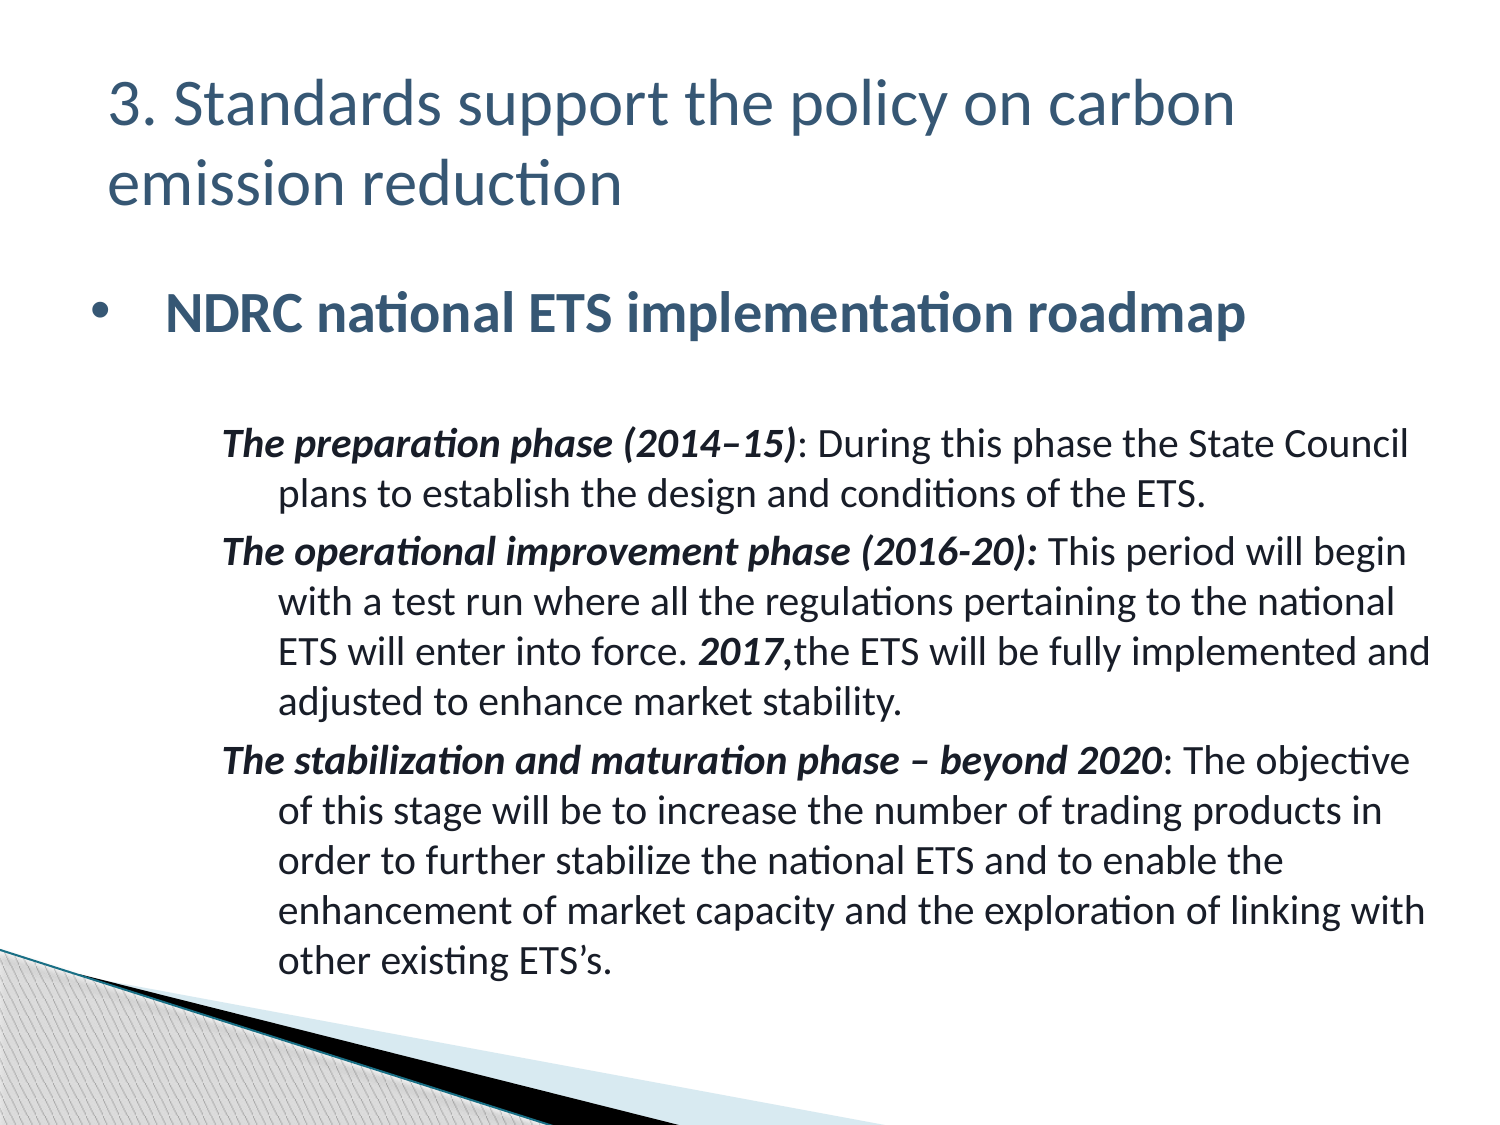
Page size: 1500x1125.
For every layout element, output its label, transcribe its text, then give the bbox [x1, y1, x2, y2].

text_box 3. Standards support the policy on carbon emission reduction [74, 45, 1425, 233]
text_box The preparation phase (2014–15): During this phase the State Council plans to establish the design and conditions of the ETS. The operational improvement phase (2016-20): This period will begin with a test run where all the regulations pertaining to the national ETS will enter into force. 2017,the ETS will be fully implemented and adjusted to enhance market stability. The stabilization and maturation phase – beyond 2020: The objective of this stage will be to increase the number of trading products in order to further stabilize the national ETS and to enable the enhancement of market capacity and the exploration of linking with other existing ETS’s. [206, 408, 1447, 1059]
title NDRC national ETS implementation roadmap [75, 221, 1428, 411]
